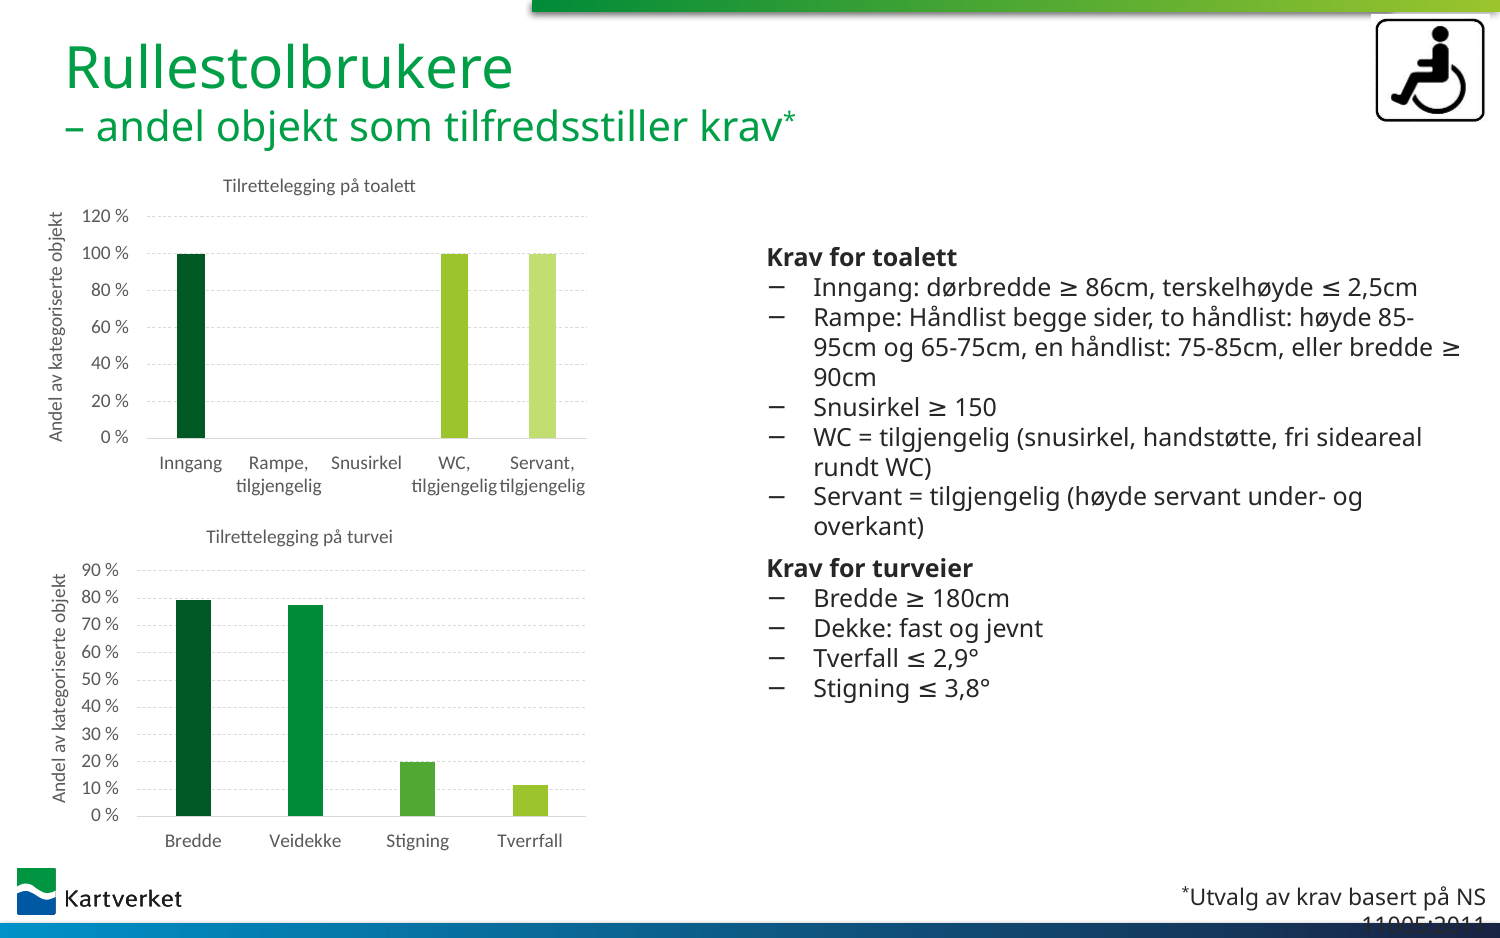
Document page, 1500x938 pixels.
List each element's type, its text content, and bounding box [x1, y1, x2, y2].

text_box Krav for turveier Bredde ≥ 180cm Dekke: fast og jevnt Tverfall ≤ 2,9° Stigning ≤ 3,8° [751, 545, 1483, 710]
picture [41, 520, 598, 859]
text_box *Utvalg av krav basert på NS 11005:2011 [1068, 873, 1500, 938]
picture [1371, 13, 1491, 127]
picture [41, 166, 598, 505]
text_box Krav for toalett Inngang: dørbredde ≥ 86cm, terskelhøyde ≤ 2,5cm Rampe: Håndlist begge sider, to håndlist: høyde 85-95cm og 65-75cm, en håndlist: 75-85cm, eller bredde ≥ 90cm Snusirkel ≥ 150 WC = tilgjengelig (snusirkel, handstøtte, fri sideareal rundt WC) Servant = tilgjengelig (høyde servant under- og overkant) [751, 234, 1483, 545]
text_box Rullestolbrukere – andel objekt som tilfredsstiller krav* [49, 14, 1431, 158]
